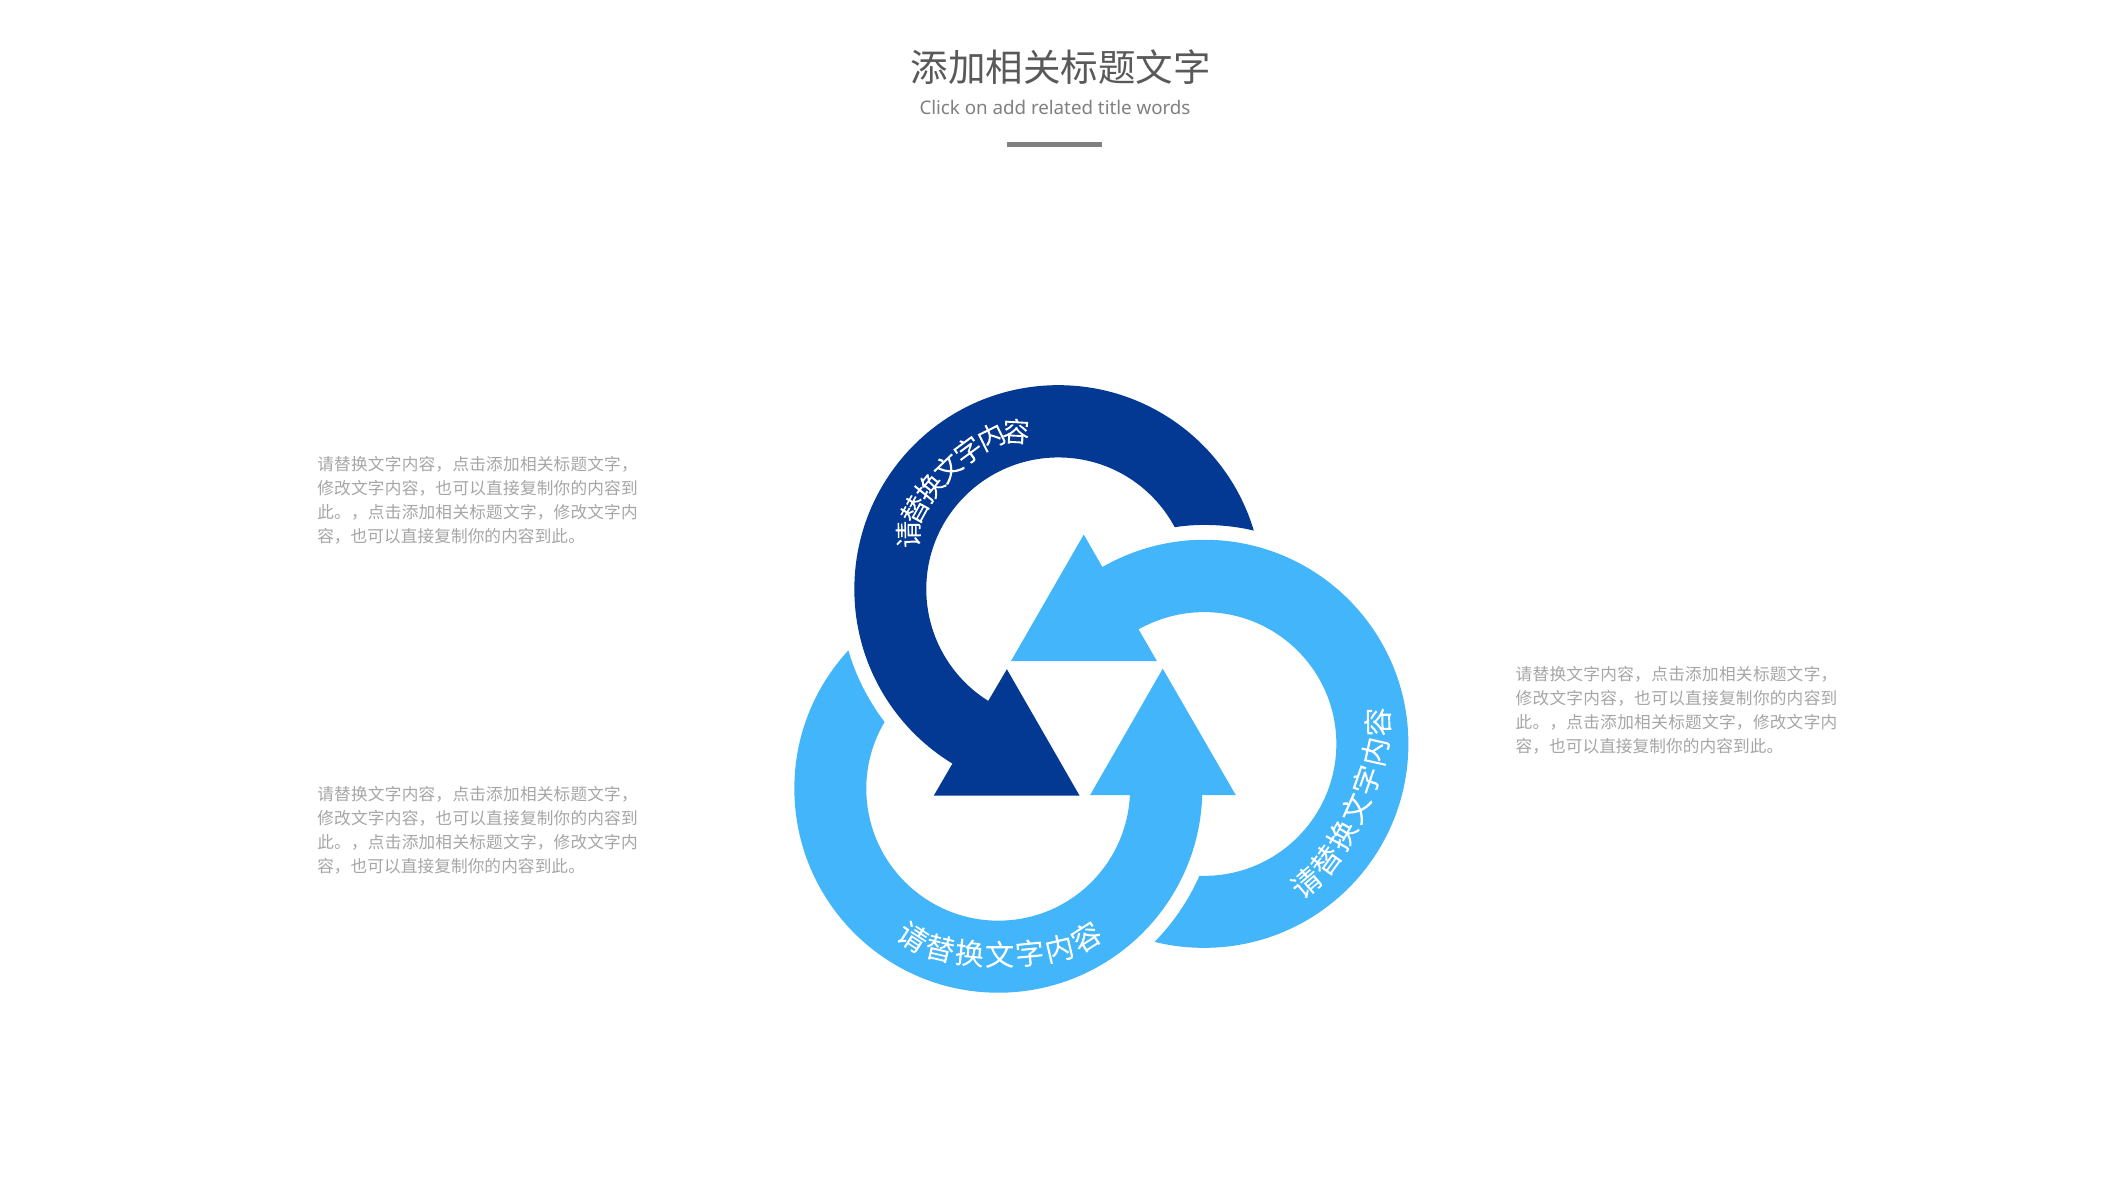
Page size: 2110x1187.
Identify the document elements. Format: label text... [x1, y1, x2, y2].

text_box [794, 385, 1409, 993]
list 请替换文字内容，点击添加相关标题文字，修改文字内容，也可以直接复制你的内容到此。，点击添加相关标题文字，修改文字内容，也可以直接复制你的内容到此。 [317, 449, 639, 780]
list 请替换文字内容，点击添加相关标题文字，修改文字内容，也可以直接复制你的内容到此。，点击添加相关标题文字，修改文字内容，也可以直接复制你的内容到此。 [1515, 659, 1838, 1187]
text_box Click on add related title words [877, 89, 1232, 124]
list 请替换文字内容，点击添加相关标题文字，修改文字内容，也可以直接复制你的内容到此。，点击添加相关标题文字，修改文字内容，也可以直接复制你的内容到此。 [317, 780, 639, 1187]
text_box 添加相关标题文字 [877, 37, 1245, 95]
